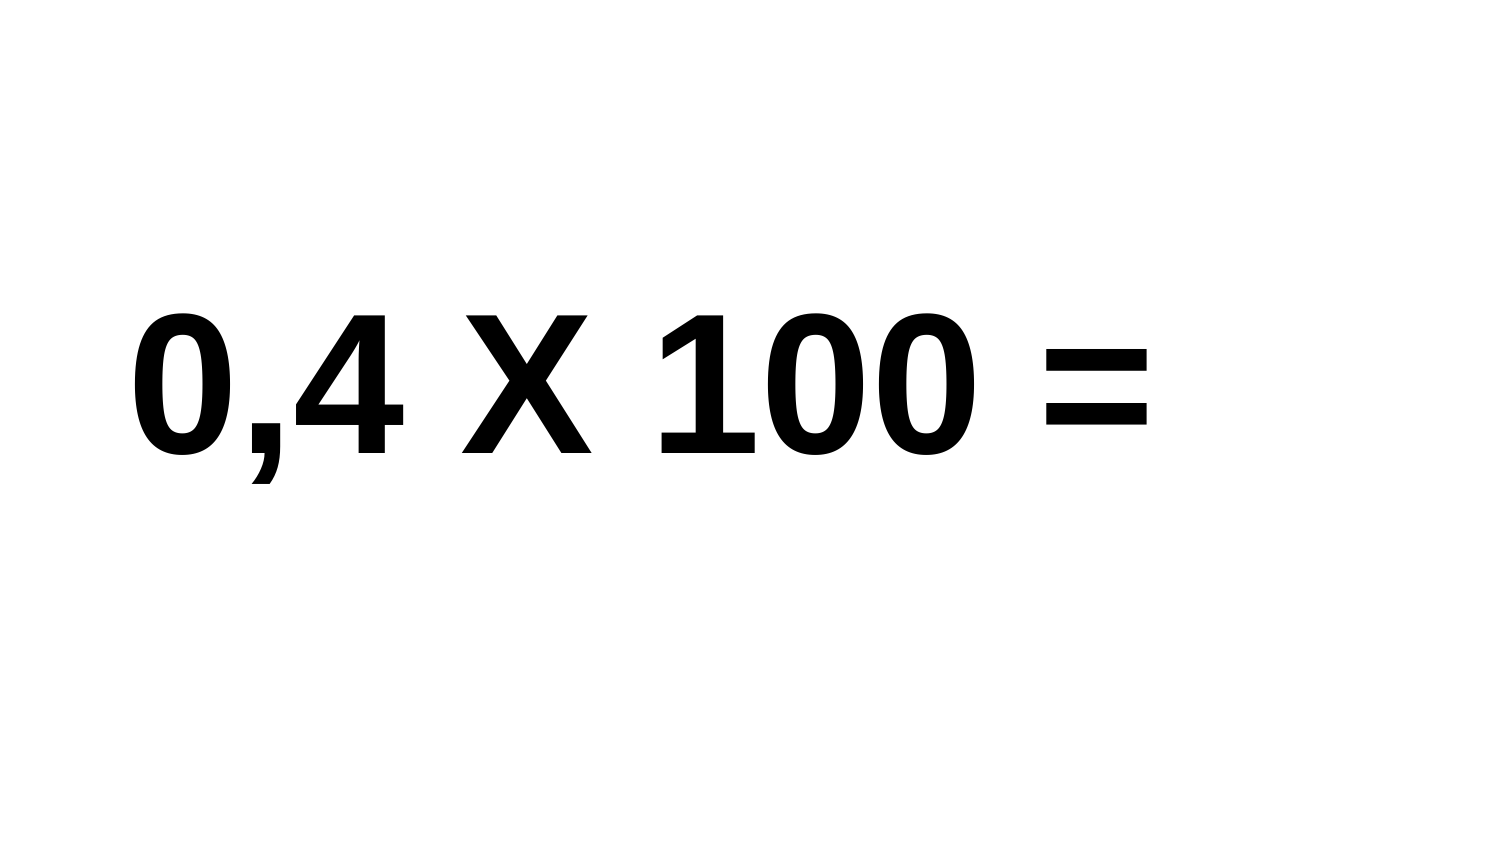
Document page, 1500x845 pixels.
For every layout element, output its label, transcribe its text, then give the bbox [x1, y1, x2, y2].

text_box 0,4 X 100 = [112, 318, 1388, 509]
